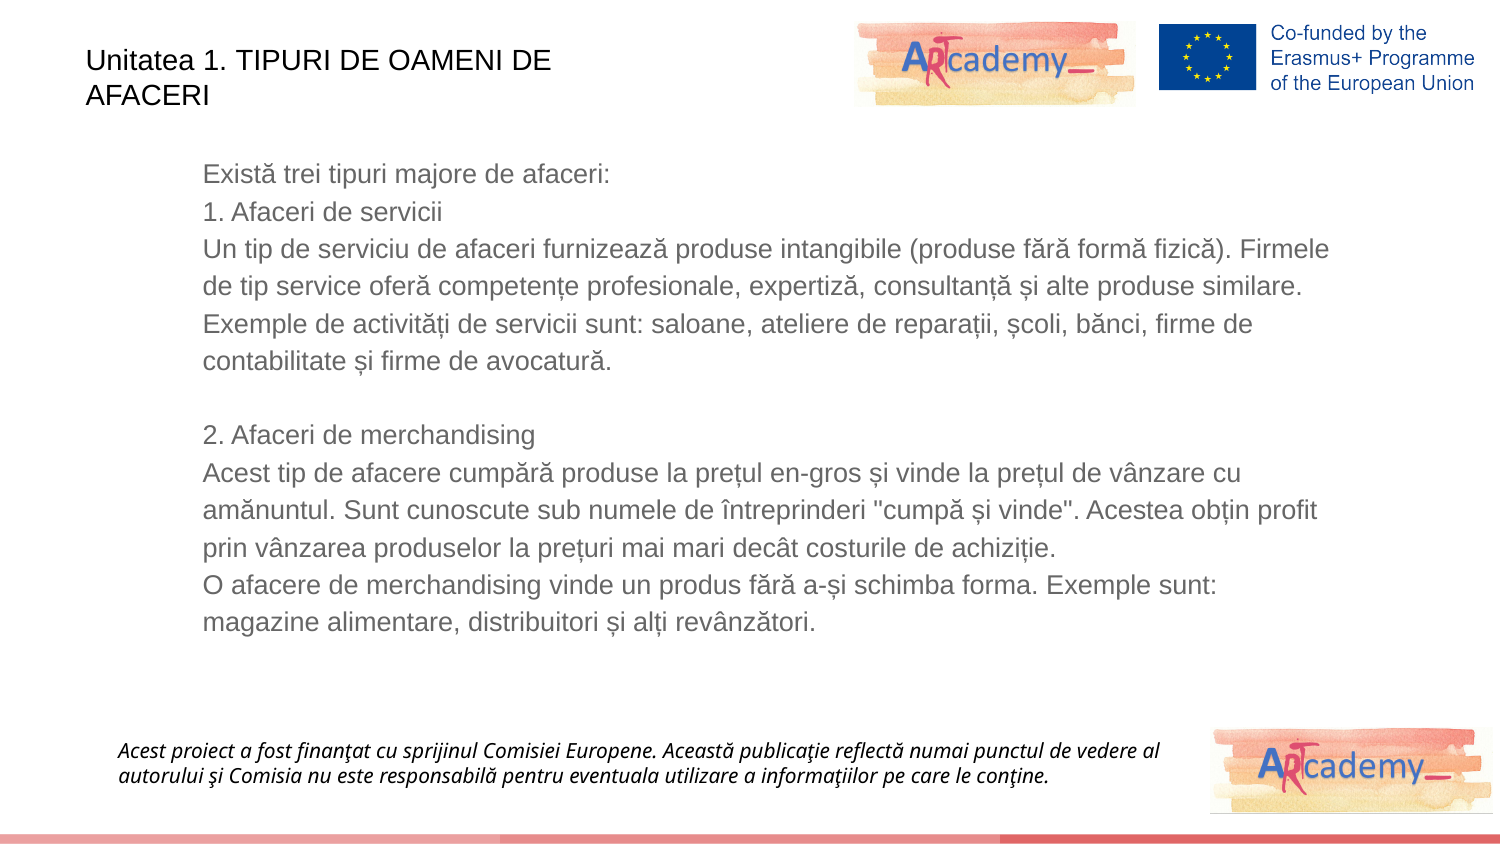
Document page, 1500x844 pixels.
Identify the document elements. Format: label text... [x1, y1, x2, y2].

text_box Unitatea 1. TIPURI DE OAMENI DE AFACERI [70, 33, 582, 119]
picture [1210, 709, 1493, 844]
picture [1158, 24, 1474, 94]
text_box Acest proiect a fost finanţat cu sprijinul Comisiei Europene. Această publicaţie reflectă numai punctul de vedere al autorului şi Comisia nu este responsabilă pentru eventuala utilizare a informaţiilor pe care le conţine. [103, 730, 1205, 796]
list Există trei tipuri majore de afaceri: 1. Afaceri de servicii Un tip de serviciu de afaceri furnizează produse intangibile (produse fără formă fizică). Firmele de tip service oferă competențe profesionale, expertiză, consultanță și alte produse similare. Exemple de activități de servicii sunt: saloane, ateliere de reparații, școli, bănci, firme de contabilitate și firme de avocatură. 2. Afaceri de merchandising Acest tip de afacere cumpără produse la prețul en-gros și vinde la prețul de vânzare cu amănuntul. Sunt cunoscute sub numele de întreprinderi "cumpă și vinde". Acestea obțin profit prin vânzarea produselor la prețuri mai mari decât costurile de achiziție. O afacere de merchandising vinde un produs fără a-și schimba forma. Exemple sunt: magazine alimentare, distribuitori și alți revânzători. [164, 136, 1352, 706]
picture [854, 2, 1137, 138]
